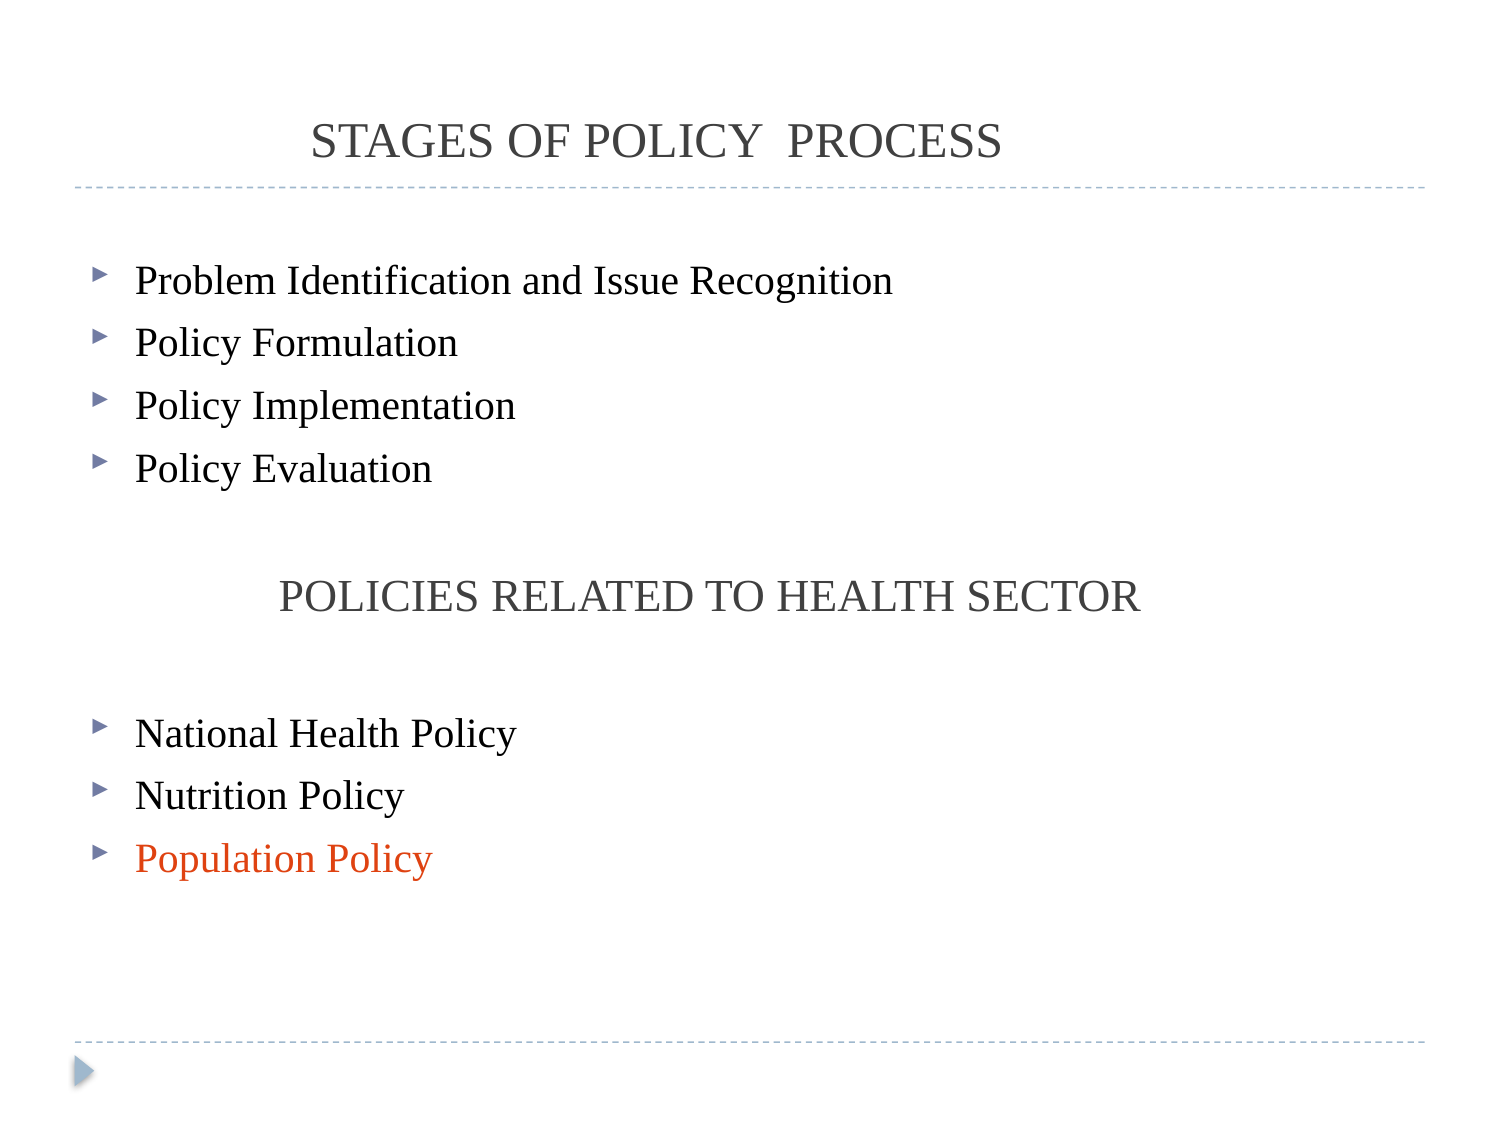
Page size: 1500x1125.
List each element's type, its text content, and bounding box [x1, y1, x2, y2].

list STAGES OF POLICY PROCESS Problem Identification and Issue Recognition Policy Formulation Policy Implementation Policy Evaluation POLICIES RELATED TO HEALTH SECTOR National Health Policy Nutrition Policy Population Policy [75, 37, 1425, 1005]
